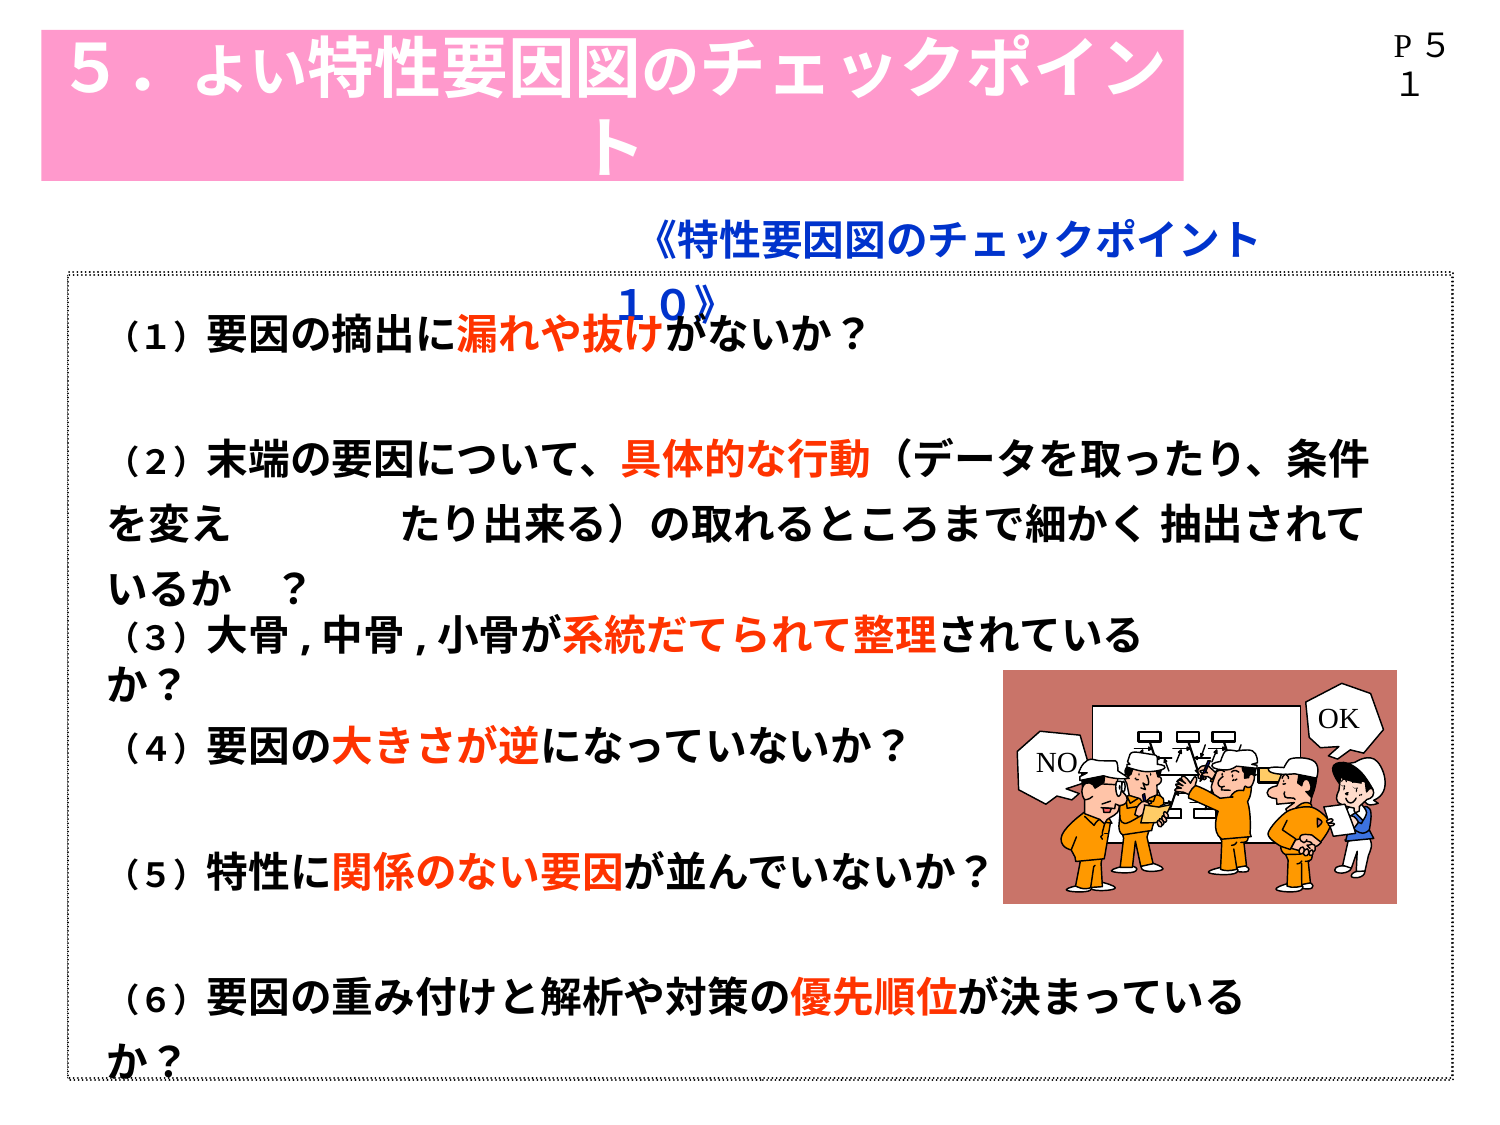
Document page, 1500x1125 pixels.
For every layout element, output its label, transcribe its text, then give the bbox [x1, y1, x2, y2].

text_box [67, 274, 1452, 1079]
text_box （２）末端の要因について、具体的な行動（データを取ったり、条件を変え たり出来る）の取れるところまで細かく 抽出されているか ？ [91, 410, 1409, 621]
picture [1002, 668, 1398, 905]
text_box （３）大骨,中骨,小骨が系統だてられて整理されているか？ [91, 621, 1189, 717]
text_box （５）特性に関係のない要因が並んでいないか？ [91, 822, 997, 903]
text_box P５１ [1378, 16, 1500, 111]
text_box （６）要因の重み付けと解析や対策の優先順位が決まっているか？ [91, 948, 1300, 1094]
text_box （１）要因の摘出に漏れや抜けがないか？ [91, 299, 1264, 365]
title ５．よい特性要因図のチェックポイント [41, 29, 1184, 181]
text_box 《特性要因図のチェックポイント １０》 [596, 191, 1348, 337]
text_box （４）要因の大きさが逆になっていないか？ [91, 717, 997, 777]
